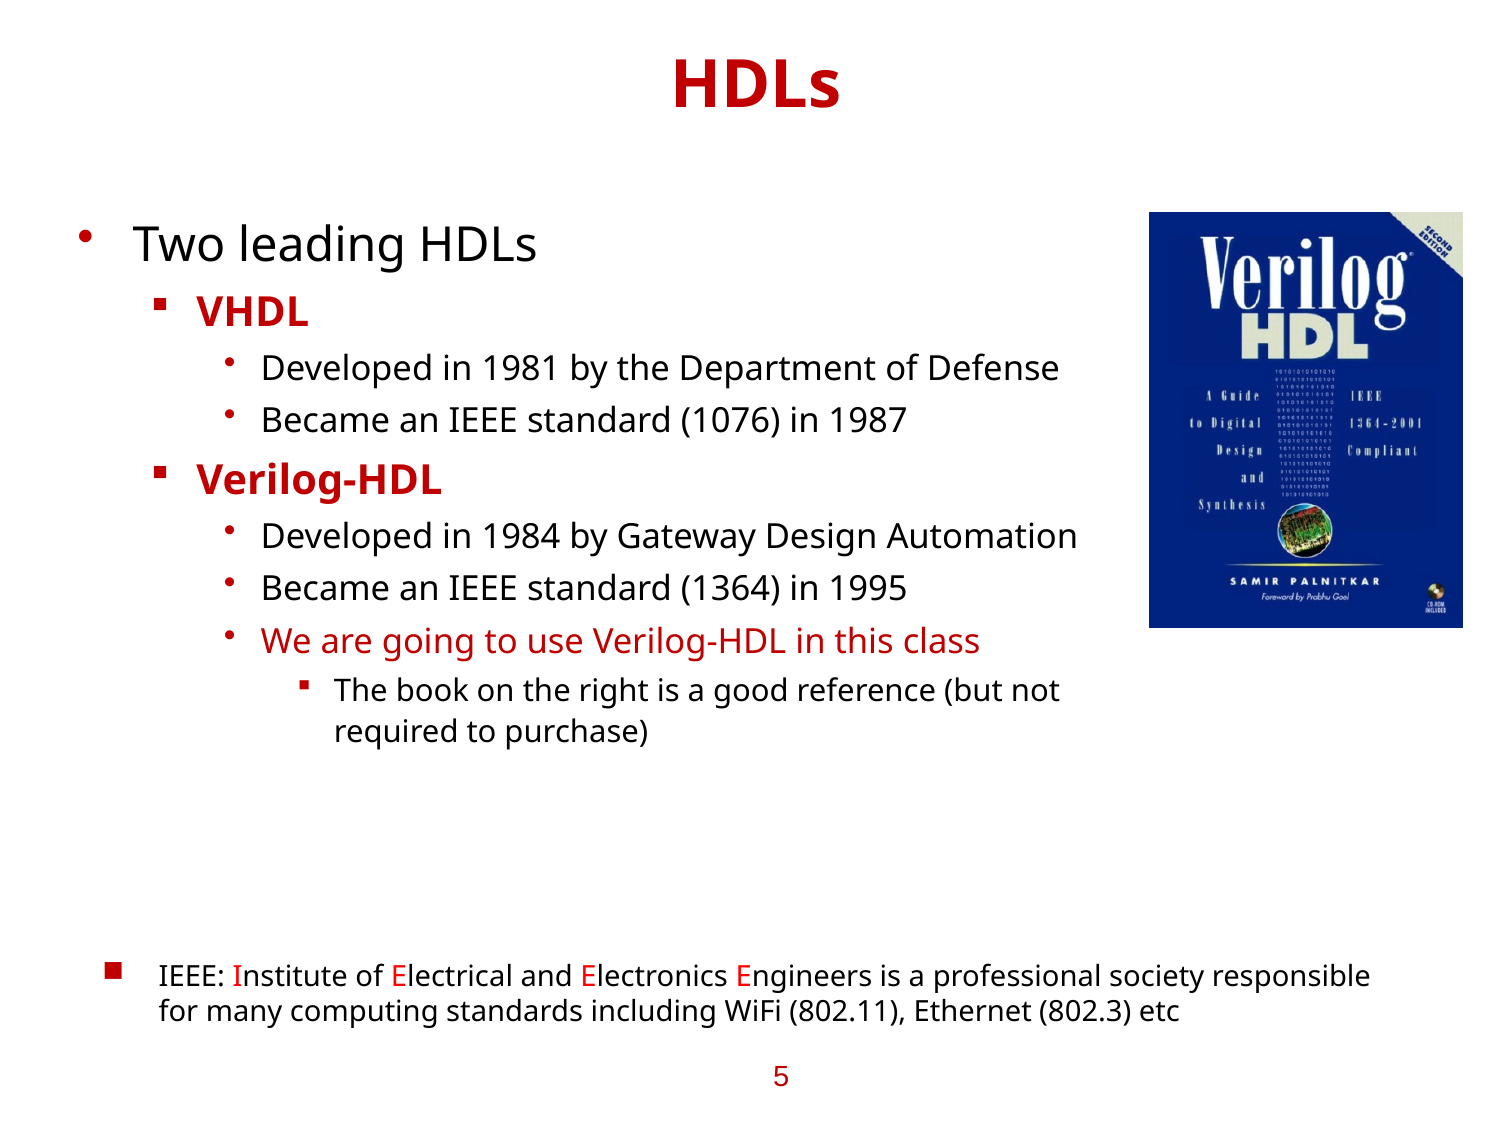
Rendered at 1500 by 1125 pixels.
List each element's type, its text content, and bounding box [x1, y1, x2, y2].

title HDLs [124, 12, 1388, 151]
text_box IEEE: Institute of Electrical and Electronics Engineers is a professional society responsible for many computing standards including WiFi (802.11), Ethernet (802.3) etc [87, 950, 1388, 1050]
slide_number 5 [649, 1050, 913, 1125]
list Two leading HDLs VHDL Developed in 1981 by the Department of Defense Became an IEEE standard (1076) in 1987 Verilog-HDL Developed in 1984 by Gateway Design Automation Became an IEEE standard (1364) in 1995 We are going to use Verilog-HDL in this class The book on the right is a good reference (but not required to purchase) [62, 199, 1113, 826]
picture [1149, 212, 1463, 628]
